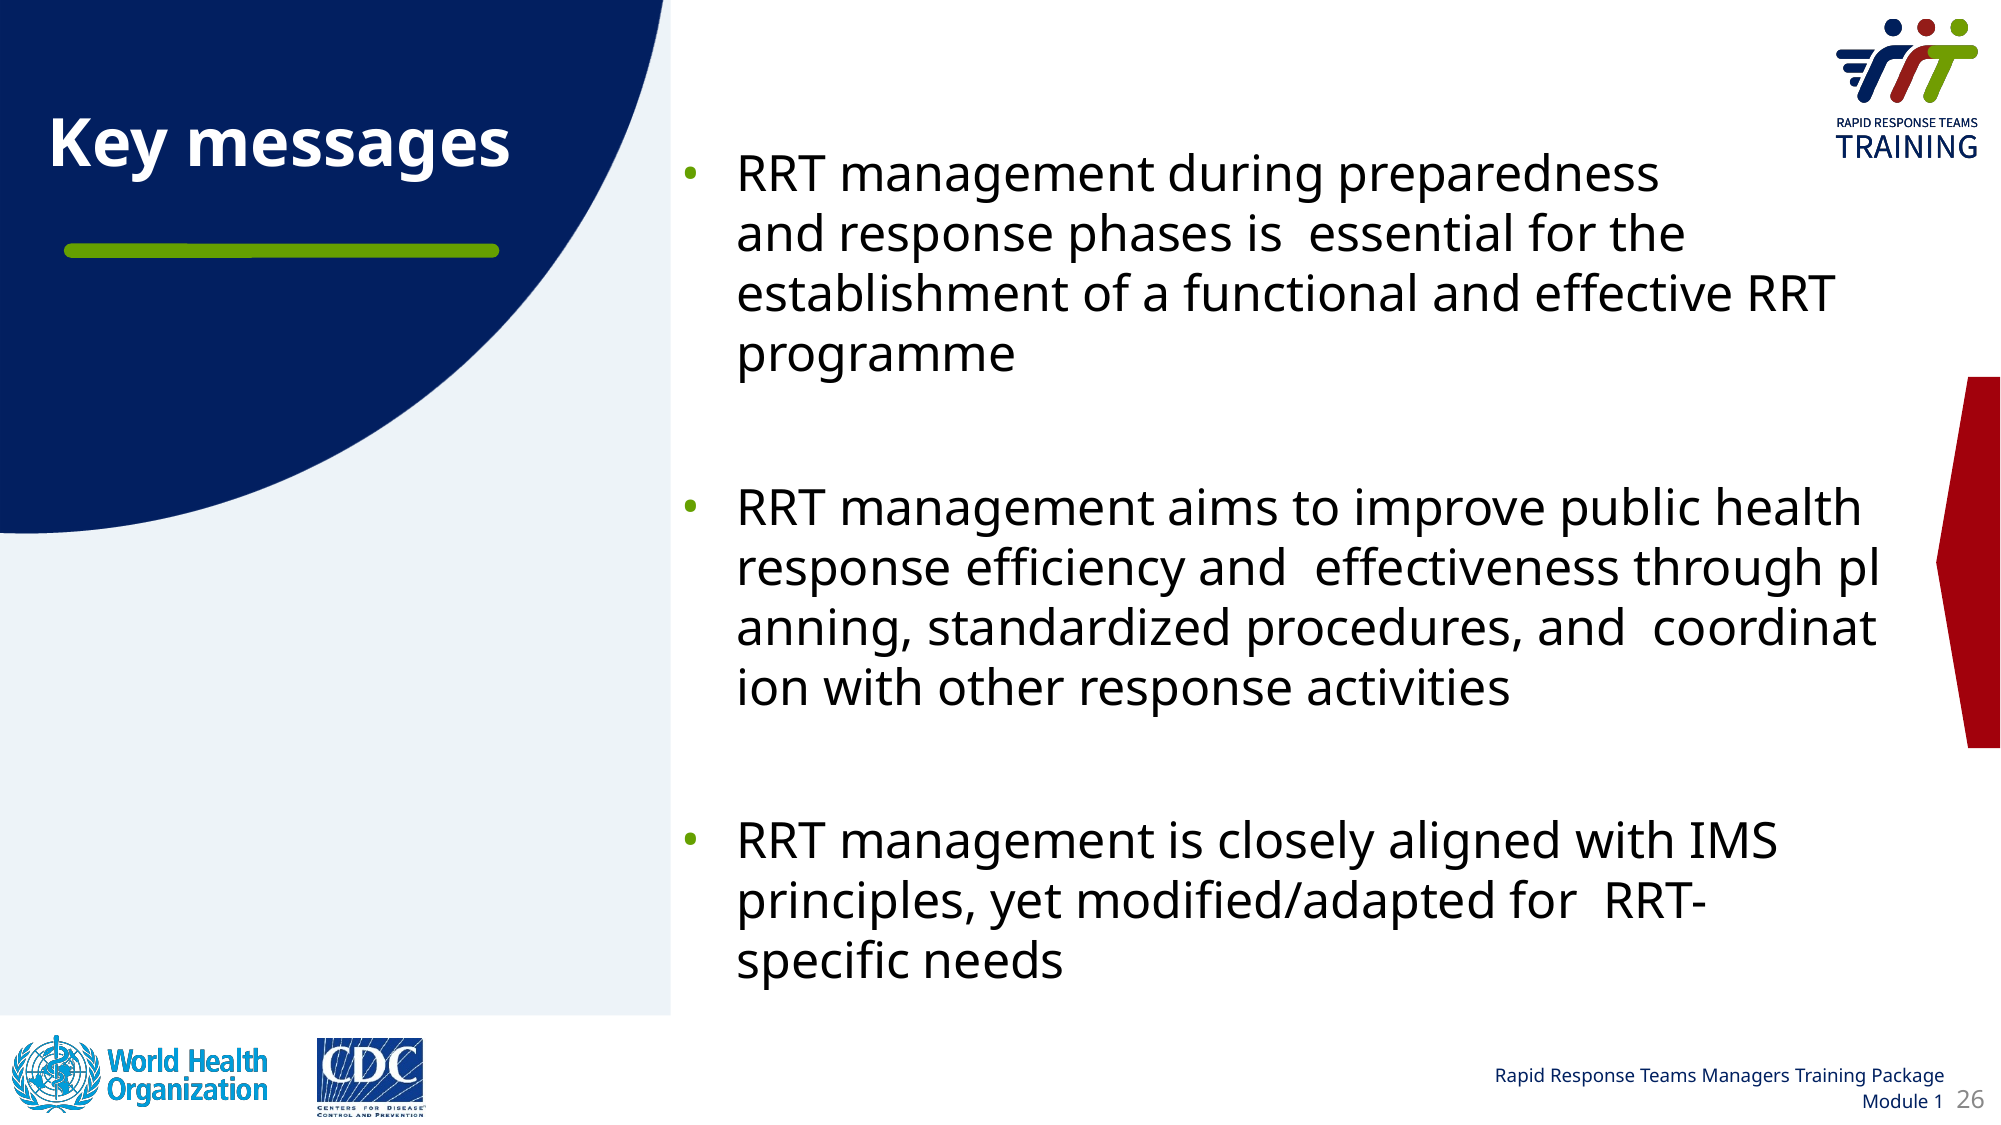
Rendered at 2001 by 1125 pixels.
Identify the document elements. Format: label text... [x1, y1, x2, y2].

picture [1835, 19, 1978, 167]
picture [24, 1054, 36, 1087]
picture [71, 1053, 90, 1091]
picture [12, 1035, 54, 1068]
picture [12, 1083, 48, 1113]
picture [36, 1088, 78, 1105]
picture [34, 1054, 43, 1078]
list RRT management during preparedness and response phases is essential for the establishment of a functional and effective RRT programme RRT management aims to improve public health response efficiency and effectiveness through planning, standardized procedures, and coordination with other response activities RRT management is closely aligned with IMS principles, yet modified/adapted for RRT-specific needs [599, 109, 1896, 1021]
picture [46, 1056, 54, 1062]
picture [40, 1062, 47, 1070]
picture [30, 1083, 37, 1091]
picture [22, 1062, 26, 1077]
picture [0, 0, 670, 538]
title Key messages [45, 88, 583, 280]
text_box 26 [1557, 1075, 1993, 1121]
picture [50, 1108, 62, 1113]
picture [317, 1038, 426, 1117]
picture [59, 1035, 267, 1113]
